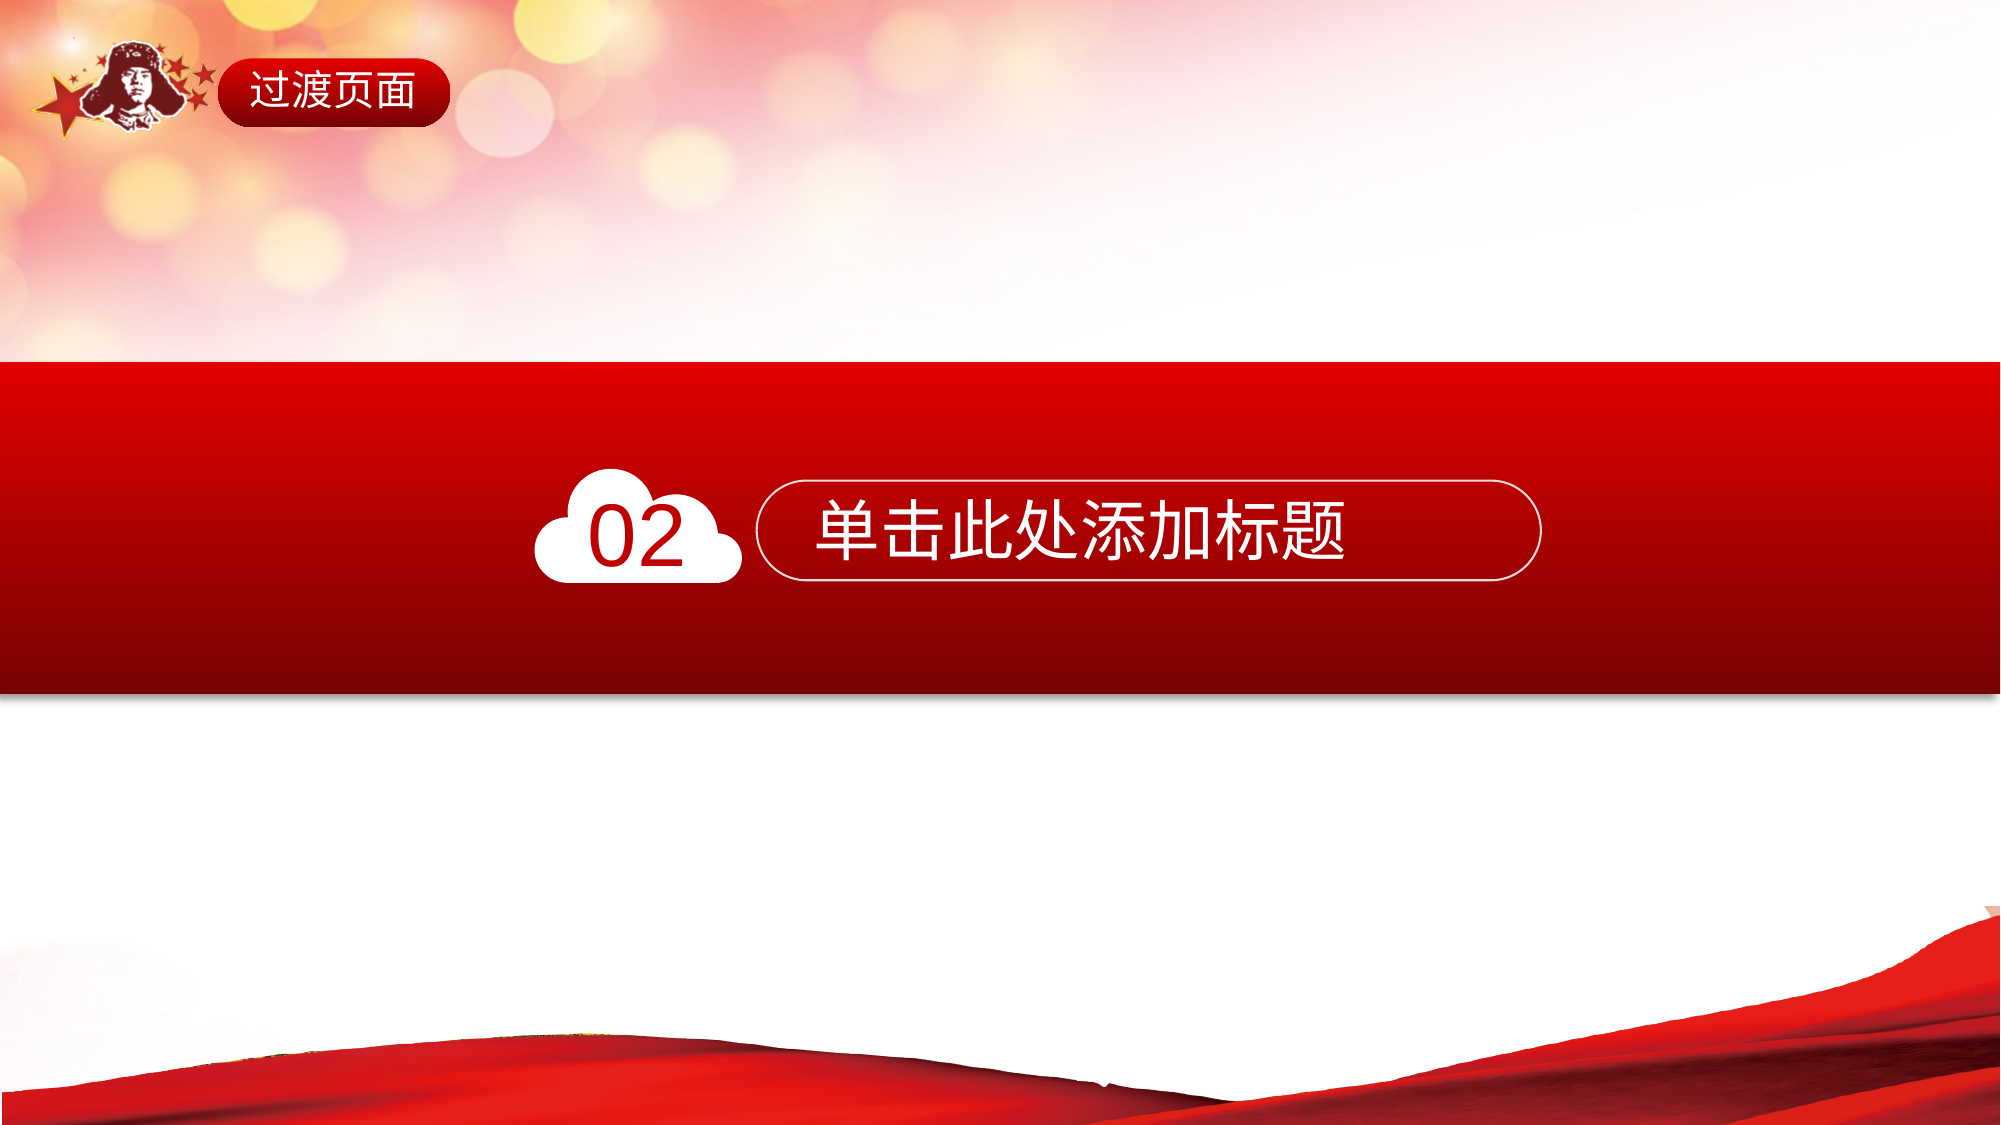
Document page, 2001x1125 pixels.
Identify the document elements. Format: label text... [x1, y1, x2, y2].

text_box [1486, 479, 1542, 582]
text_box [534, 468, 1486, 593]
text_box [0, 362, 2000, 695]
picture [0, 0, 2001, 1125]
text_box 过渡页面 [238, 58, 658, 120]
text_box [229, 60, 439, 129]
